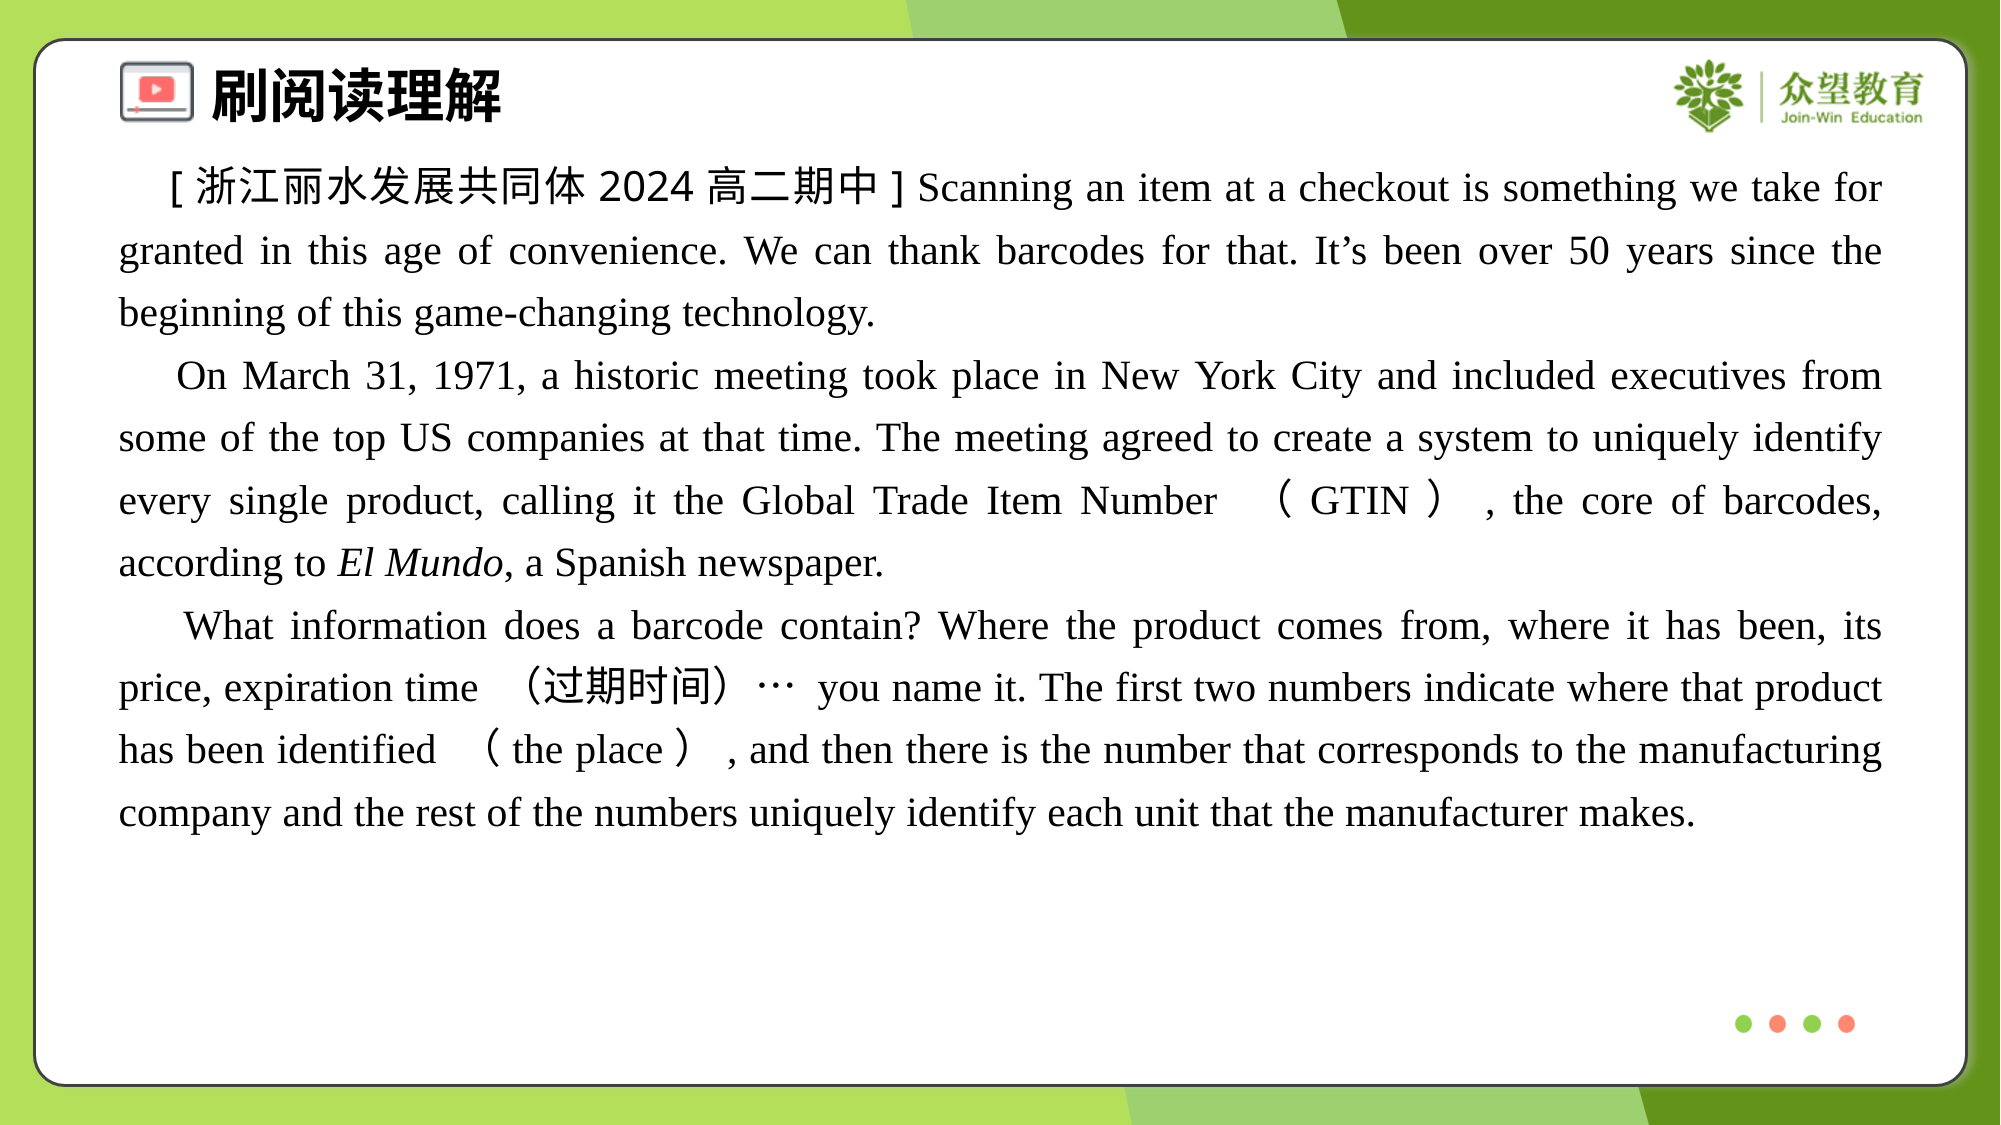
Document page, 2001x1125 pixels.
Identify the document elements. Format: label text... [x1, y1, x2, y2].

text_box [浙江丽水发展共同体2024高二期中] Scanning an item at a checkout is something we take for granted in this age of convenience. We can thank barcodes for that. It’s been over 50 years since the beginning of this game-changing technology. On March 31, 1971, a historic meeting took place in New York City and included executives from some of the top US companies at that time. The meeting agreed to create a system to uniquely identify every single product, calling it the Global Trade Item Number （GTIN）, the core of barcodes, according to El Mundo, a Spanish newspaper. What information does a barcode contain? Where the product comes from, where it has been, its price, expiration time （过期时间）… you name it. The first two numbers indicate where that product has been identified （the place）, and then there is the number that corresponds to the manufacturing company and the rest of the numbers uniquely identify each unit that the manufacturer makes. [118, 147, 1883, 898]
picture [0, 0, 2000, 1125]
